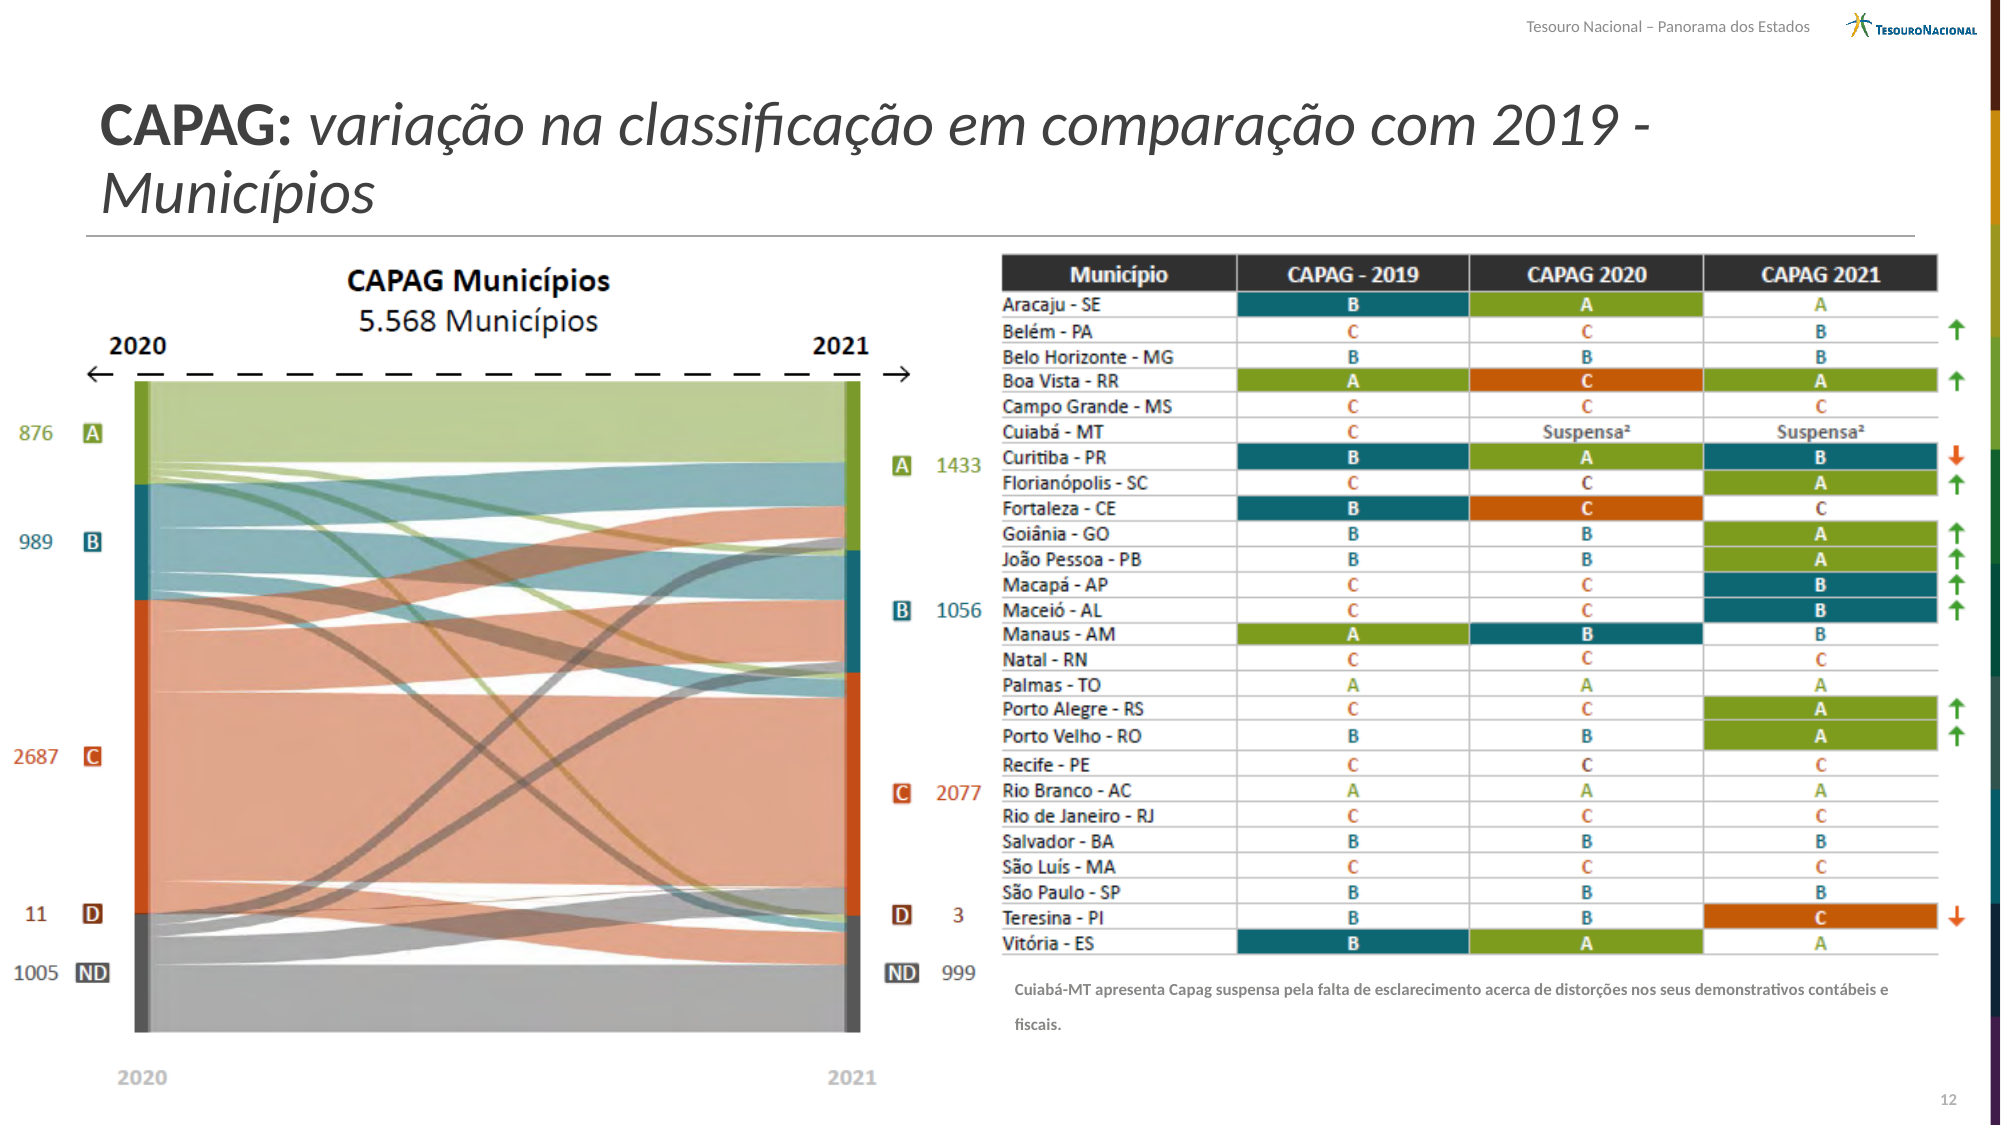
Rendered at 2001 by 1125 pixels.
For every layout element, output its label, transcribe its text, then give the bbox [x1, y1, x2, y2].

picture [0, 239, 1969, 1119]
footer Tesouro Nacional – Panorama dos Estados [1133, 7, 1826, 45]
slide_number 13 [1914, 1080, 1983, 1118]
picture [1846, 13, 1977, 37]
title CAPAG: variação na classificação em comparação com 2019 - Municípios [85, 58, 1826, 235]
text_box Cuiabá-MT apresenta Capag suspensa pela falta de esclarecimento acerca de distorções nos seus demonstrativos contábeis e fiscais. [1000, 967, 1933, 1053]
